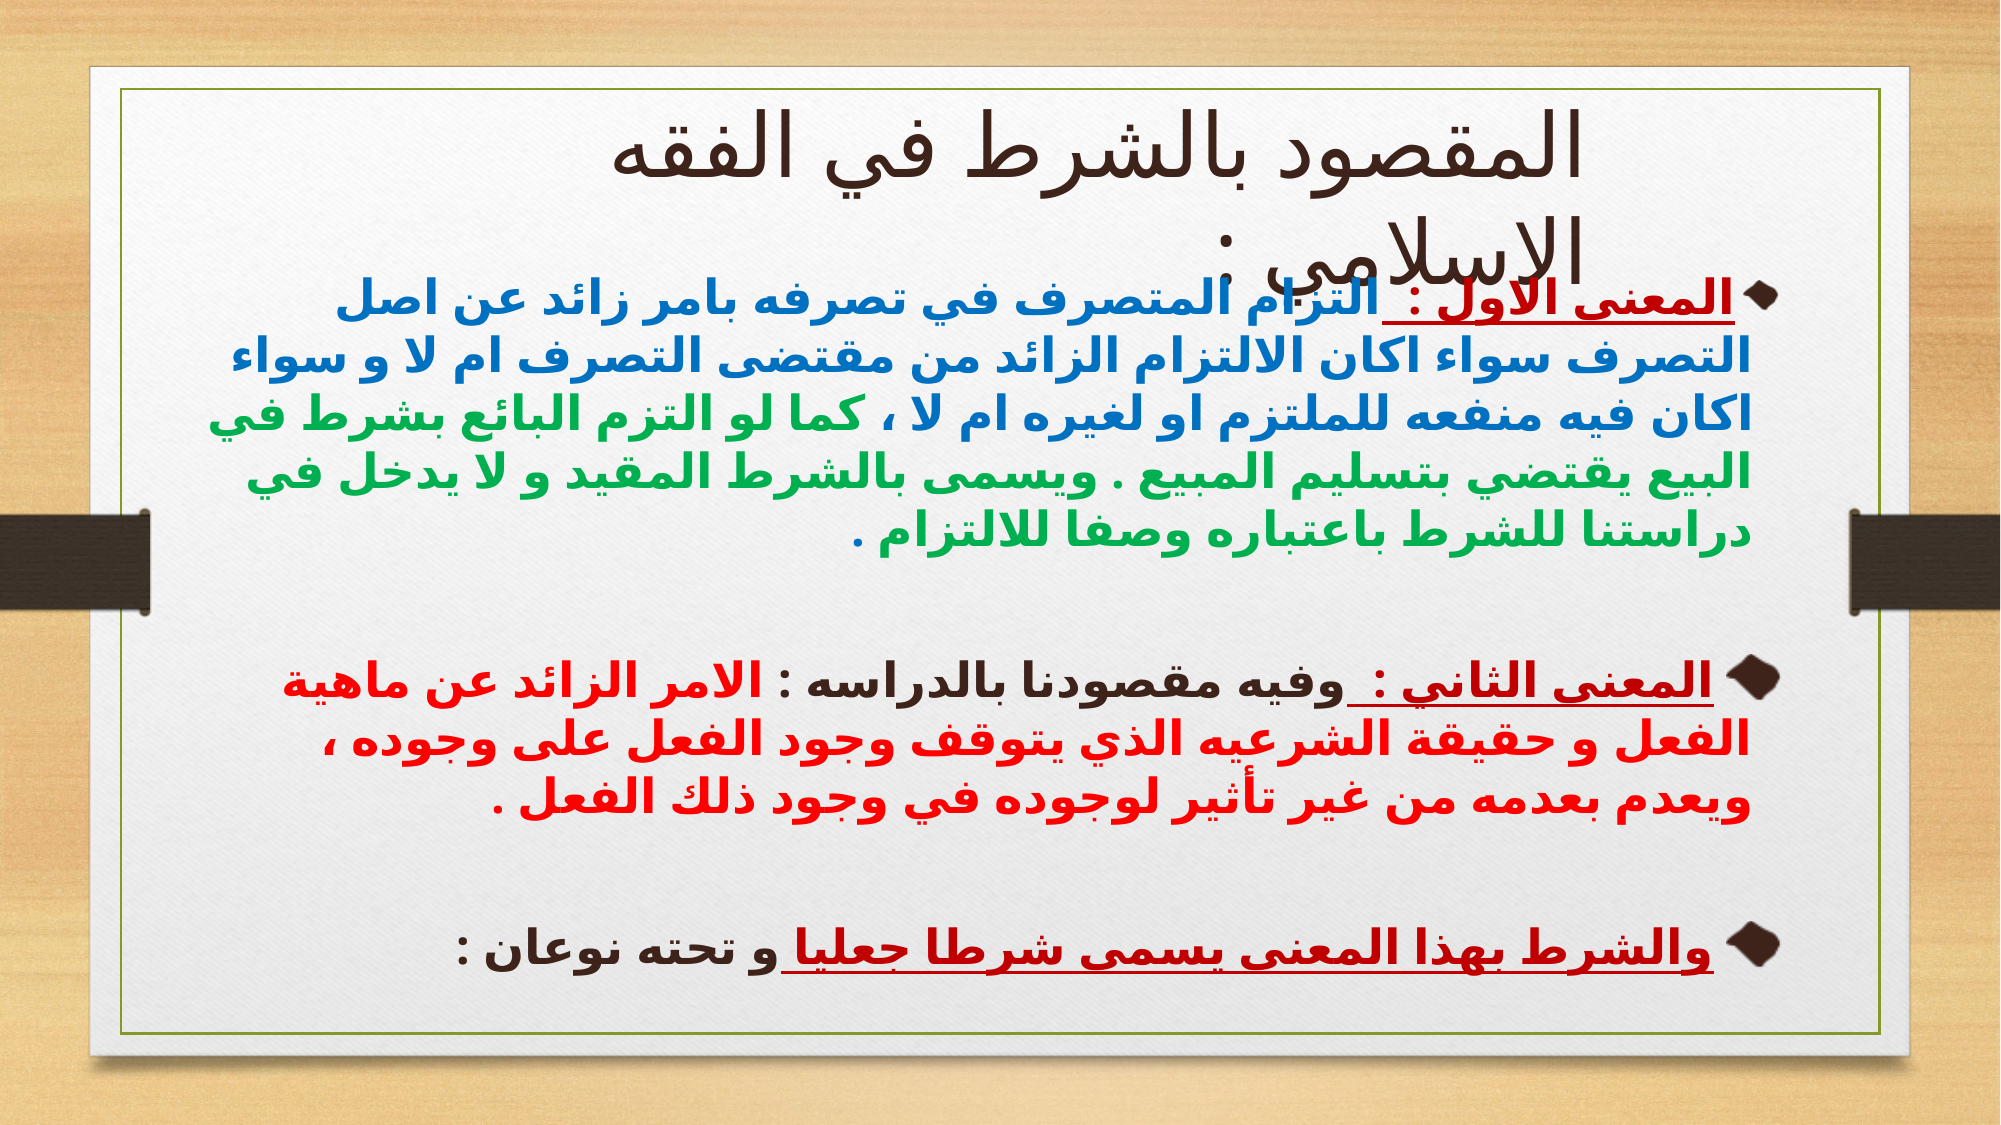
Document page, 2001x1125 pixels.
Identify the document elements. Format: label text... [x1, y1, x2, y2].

list المعنى الاول : التزام المتصرف في تصرفه بامر زائد عن اصل التصرف سواء اكان الالتزام الزائد من مقتضى التصرف ام لا و سواء اكان فيه منفعه للملتزم او لغيره ام لا ، كما لو التزم البائع بشرط في البيع يقتضي بتسليم المبيع . ويسمى بالشرط المقيد و لا يدخل في دراستنا للشرط باعتباره وصفا للالتزام . المعنى الثاني : وفيه مقصودنا بالدراسه : الامر الزائد عن ماهية الفعل و حقيقة الشرعيه الذي يتوقف وجود الفعل على وجوده ، ويعدم بعدمه من غير تأثير لوجوده في وجود ذلك الفعل . والشرط بهذا المعنى يسمى شرطا جعليا و تحته نوعان : [178, 258, 1787, 992]
title المقصود بالشرط في الفقه الاسلامي : [396, 73, 1604, 258]
picture [0, 0, 2001, 1125]
